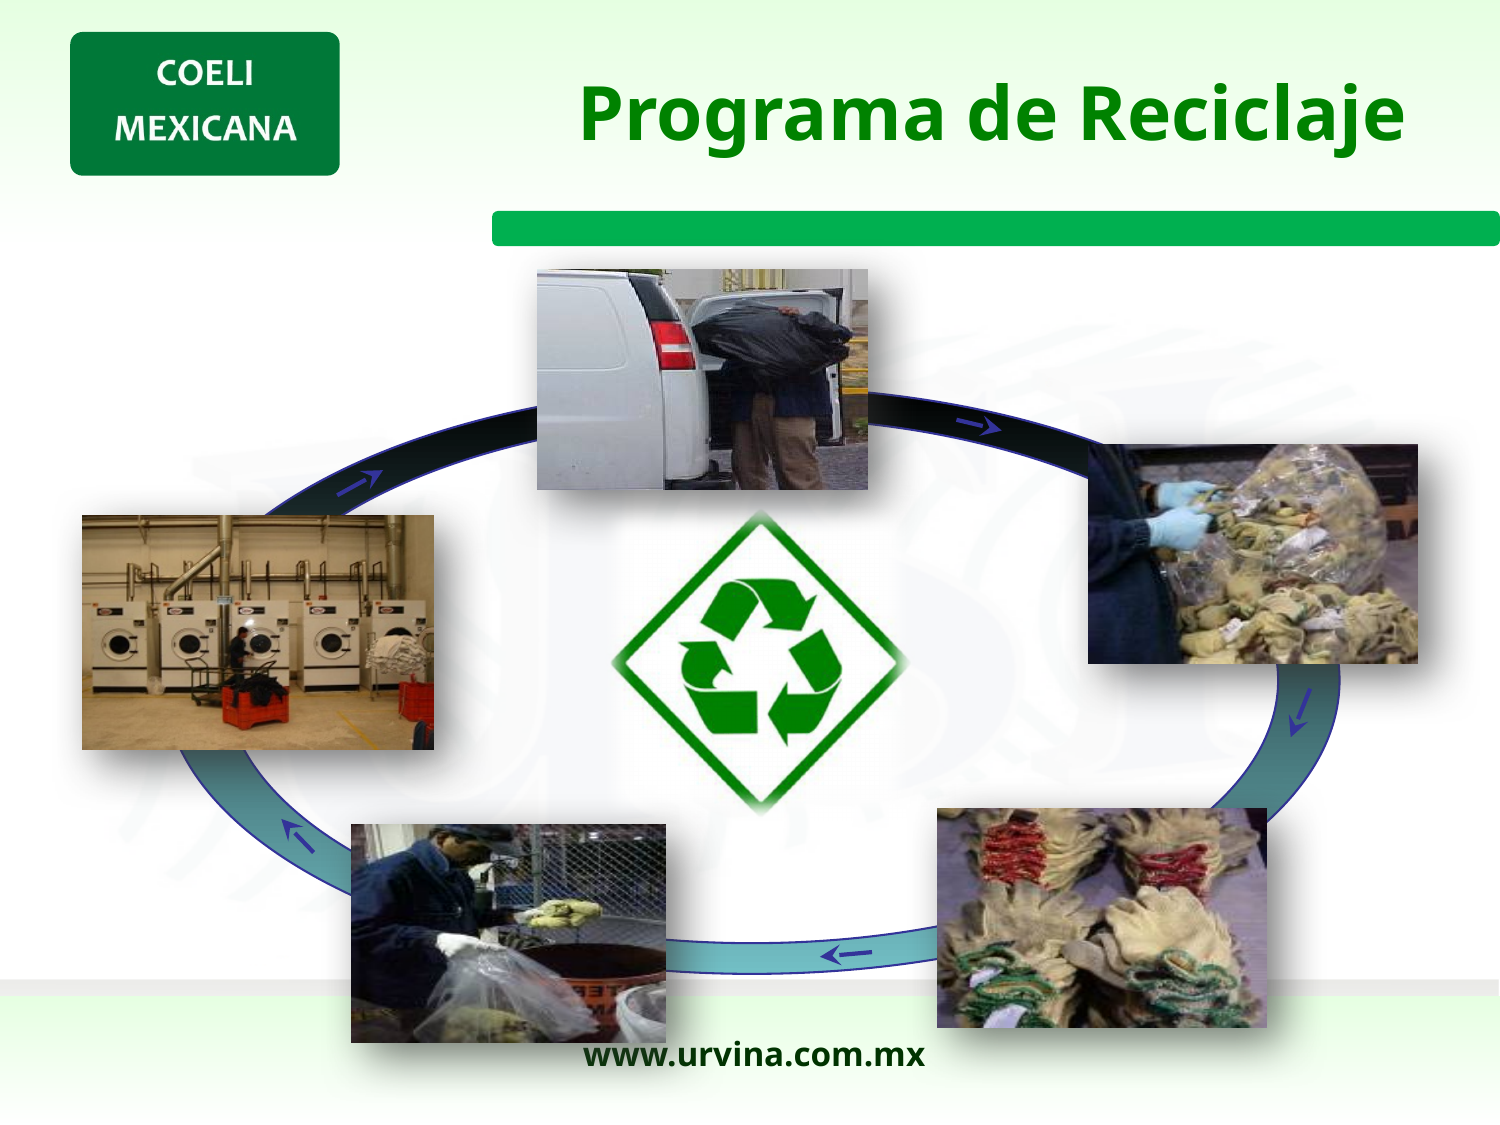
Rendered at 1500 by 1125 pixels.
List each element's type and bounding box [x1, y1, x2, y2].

text_box [81, 269, 1419, 1044]
picture [597, 503, 916, 823]
text_box [0, 0, 1500, 1125]
